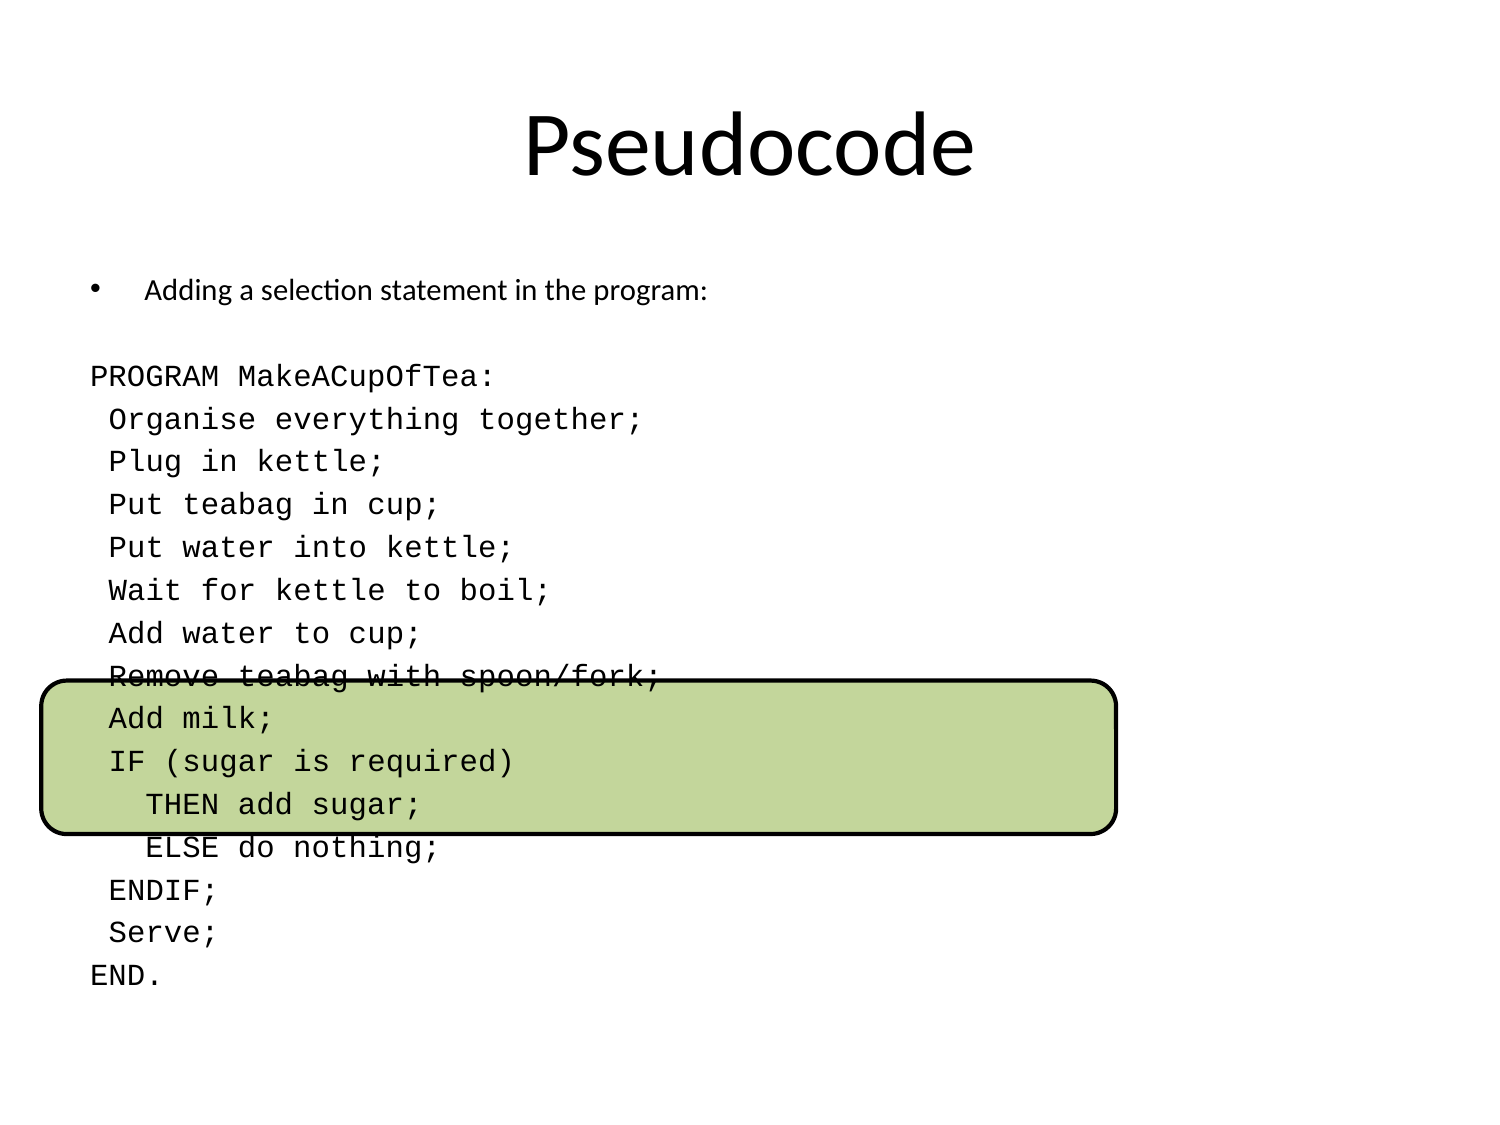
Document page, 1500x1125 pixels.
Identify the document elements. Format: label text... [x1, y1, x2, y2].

list Adding a selection statement in the program: PROGRAM MakeACupOfTea: Organise everything together; Plug in kettle; Put teabag in cup; Put water into kettle; Wait for kettle to boil; Add water to cup; Remove teabag with spoon/fork; Add milk; IF (sugar is required) THEN add sugar; ELSE do nothing; ENDIF; Serve; END. [75, 262, 1425, 1005]
text_box [39, 678, 75, 837]
title Pseudocode [75, 45, 1425, 233]
